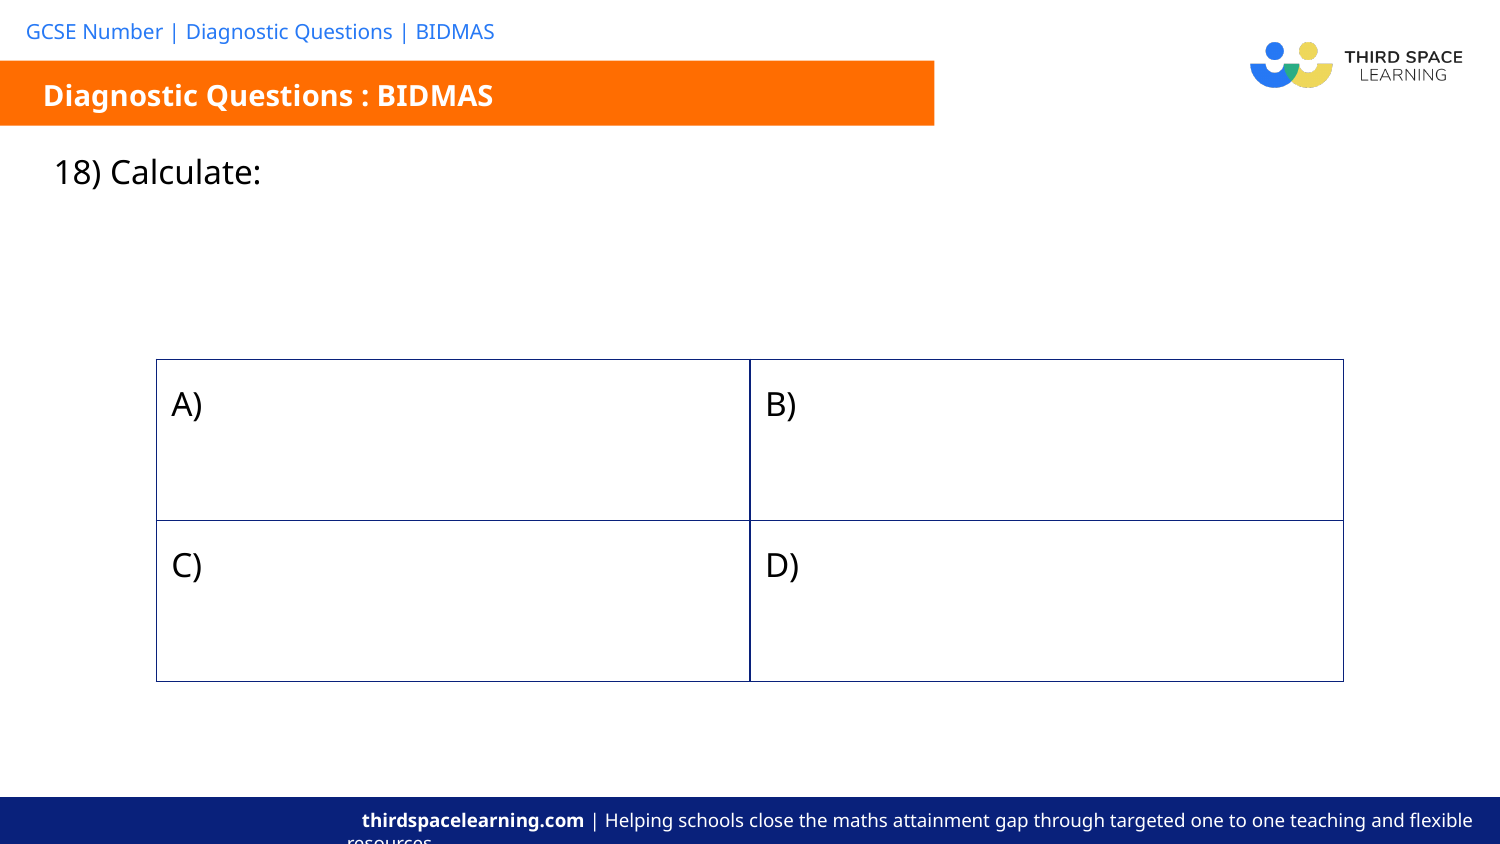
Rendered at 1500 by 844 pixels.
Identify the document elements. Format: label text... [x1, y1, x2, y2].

picture [1250, 33, 1465, 99]
text_box Diagnostic Questions : BIDMAS [27, 61, 840, 127]
